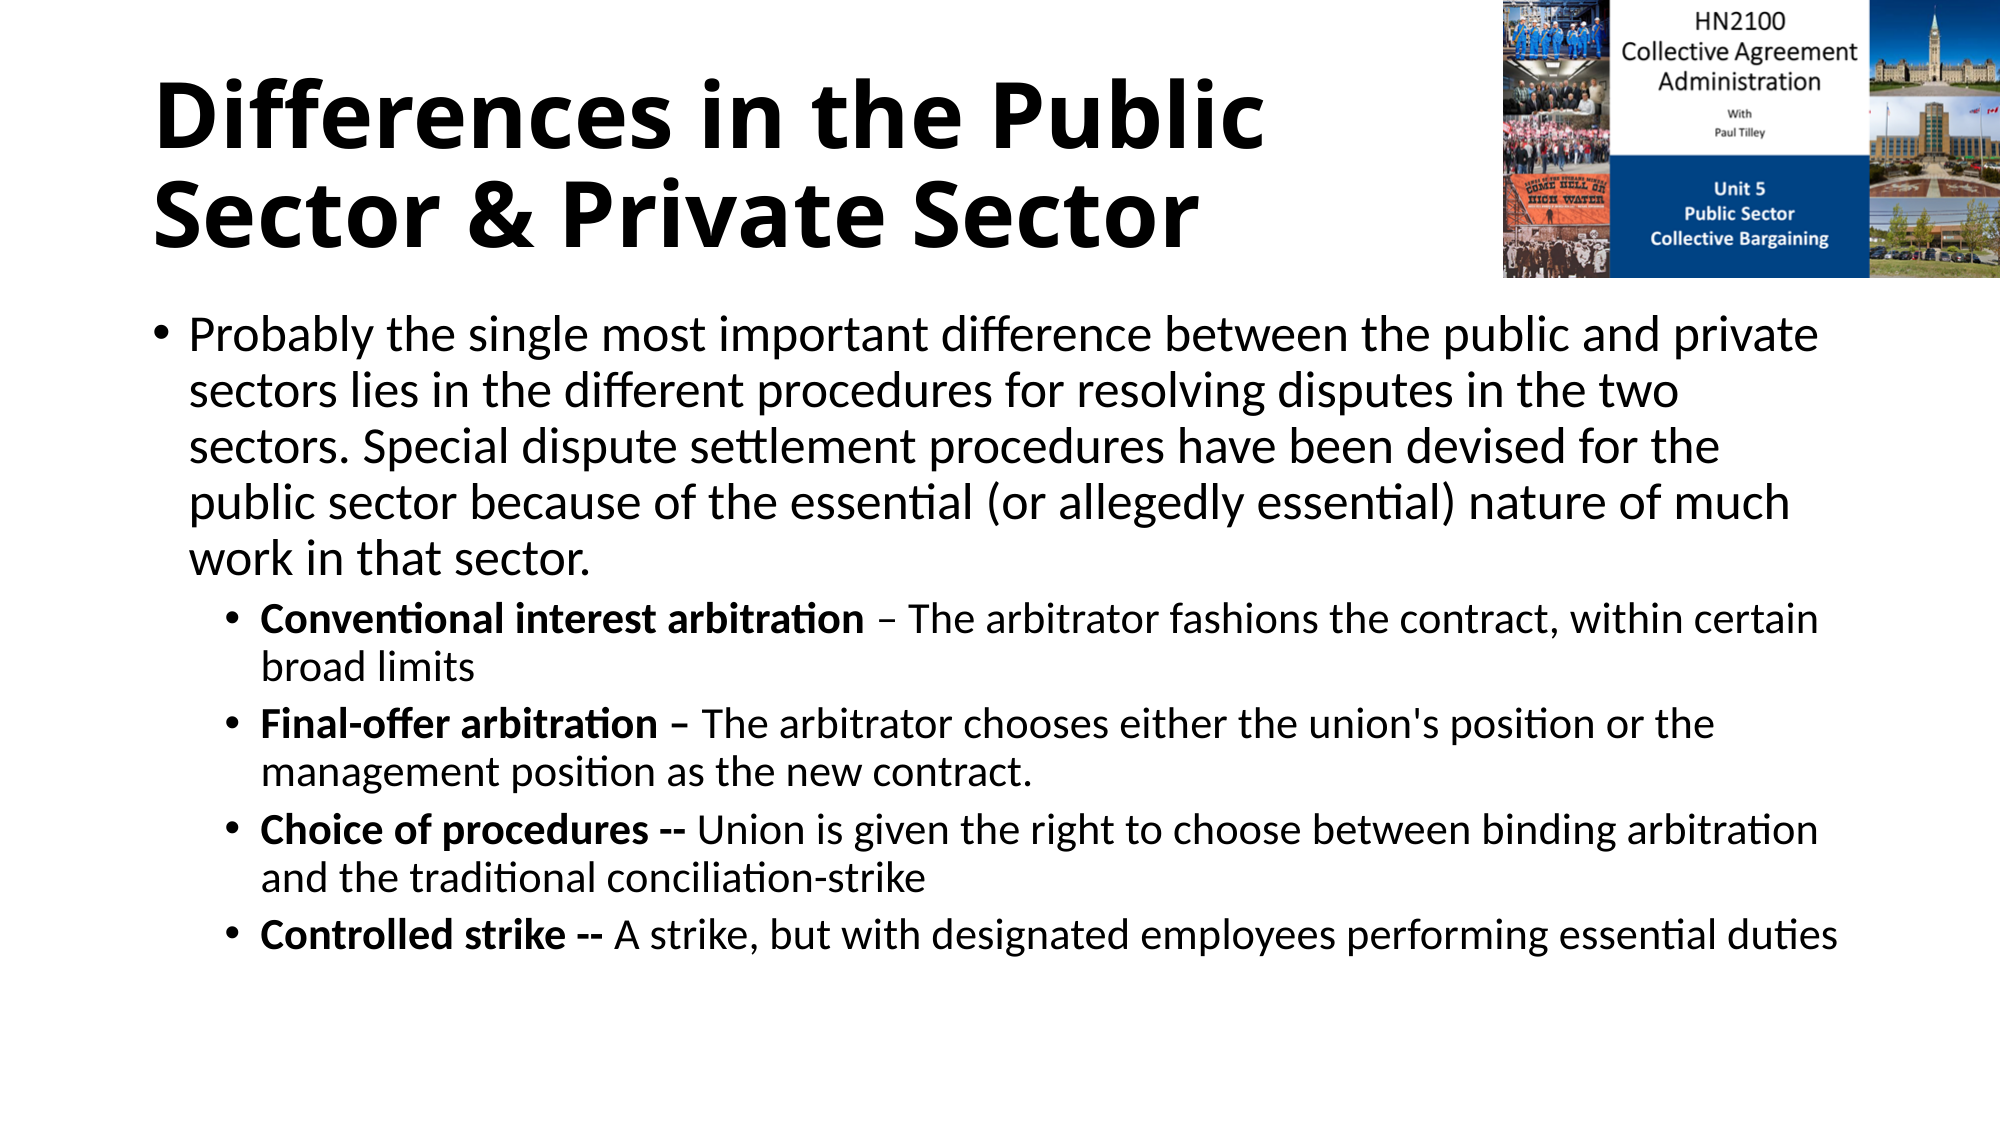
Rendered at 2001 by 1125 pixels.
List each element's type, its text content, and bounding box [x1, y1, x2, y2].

picture [1503, 0, 2000, 278]
list Probably the single most important difference between the public and private sectors lies in the different procedures for resolving disputes in the two sectors. Special dispute settlement procedures have been devised for the public sector because of the essential (or allegedly essential) nature of much work in that sector. Conventional interest arbitration – The arbitrator fashions the contract, within certain broad limits Final-offer arbitration – The arbitrator chooses either the union's position or the management position as the new contract. Choice of procedures -- Union is given the right to choose between binding arbitration and the traditional conciliation-strike Controlled strike -- A strike, but with designated employees performing essential duties [137, 299, 1863, 1014]
title Differences in the Public Sector & Private Sector [137, 59, 1450, 278]
